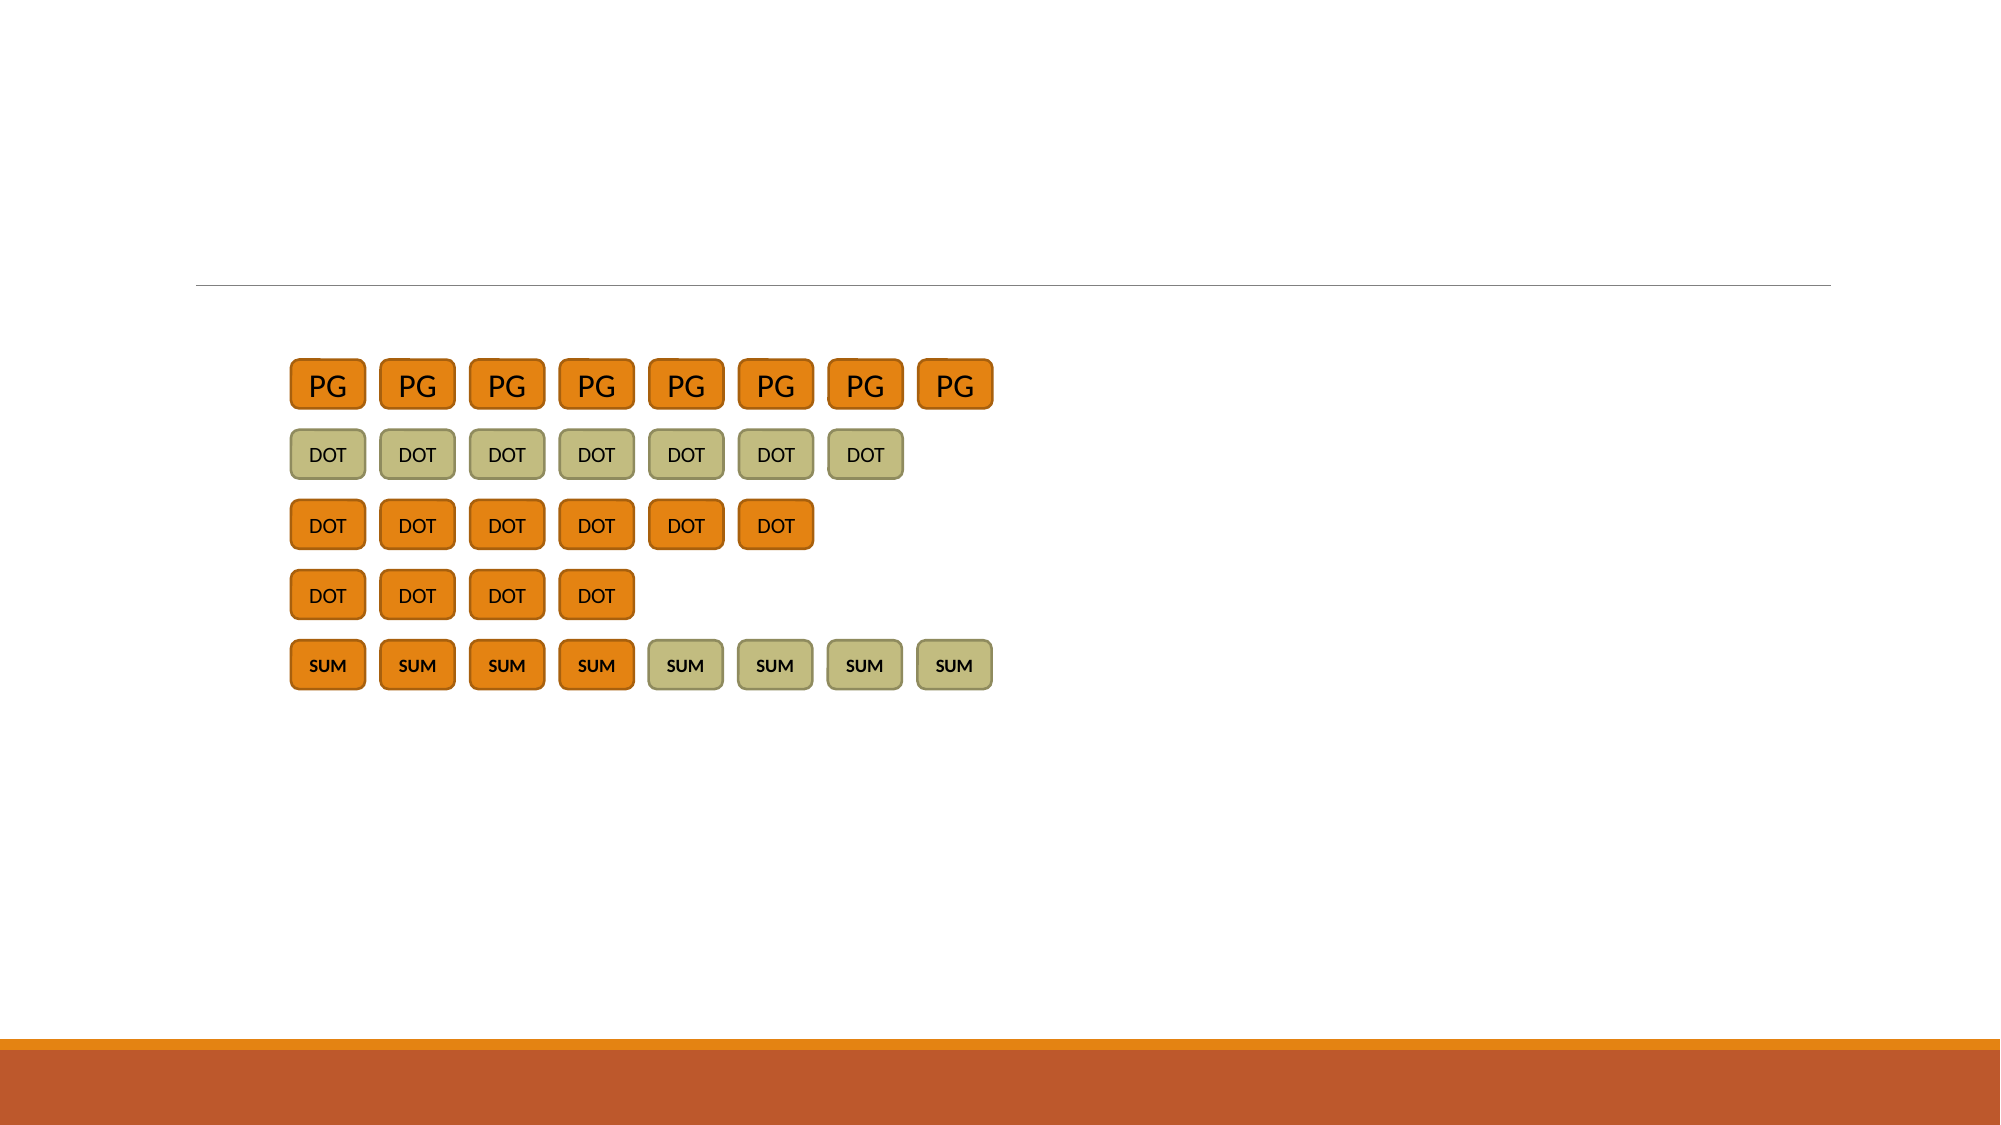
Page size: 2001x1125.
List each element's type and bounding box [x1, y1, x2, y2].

text_box [290, 359, 993, 690]
